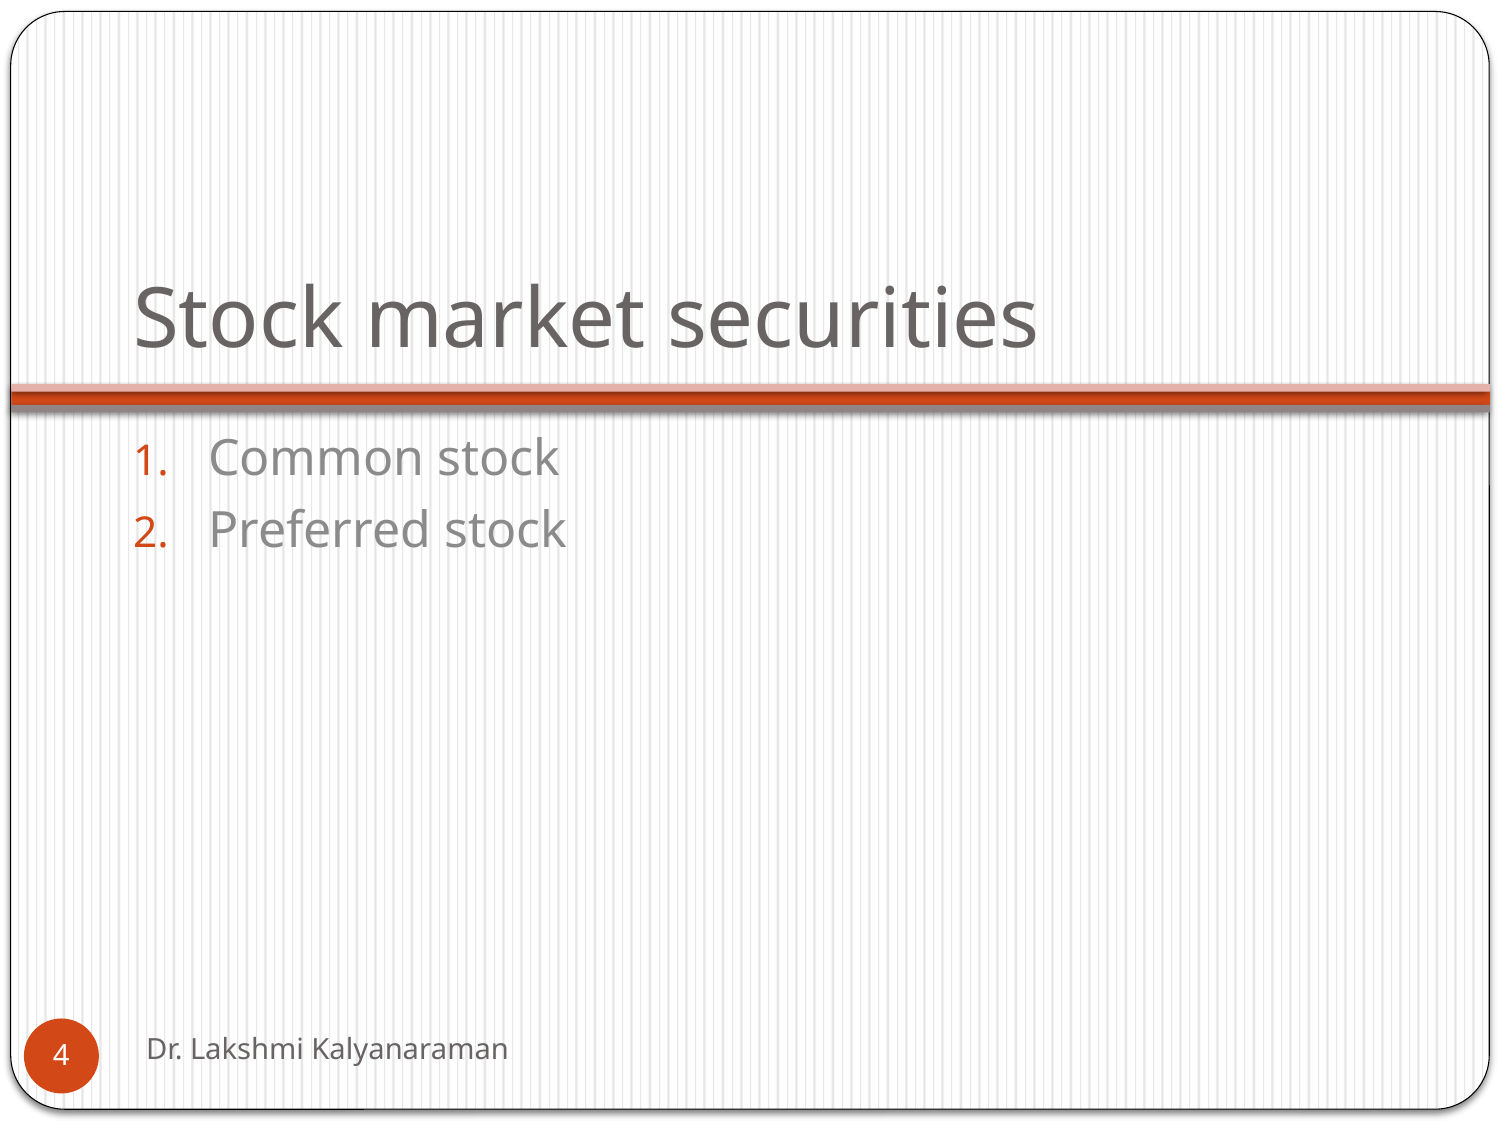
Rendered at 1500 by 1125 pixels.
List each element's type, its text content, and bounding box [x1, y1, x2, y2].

footer Dr. Lakshmi Kalyanaraman [131, 1012, 788, 1088]
list Common stock Preferred stock [118, 417, 1394, 638]
title Stock market securities [118, 156, 1394, 380]
slide_number 4 [23, 1018, 99, 1094]
